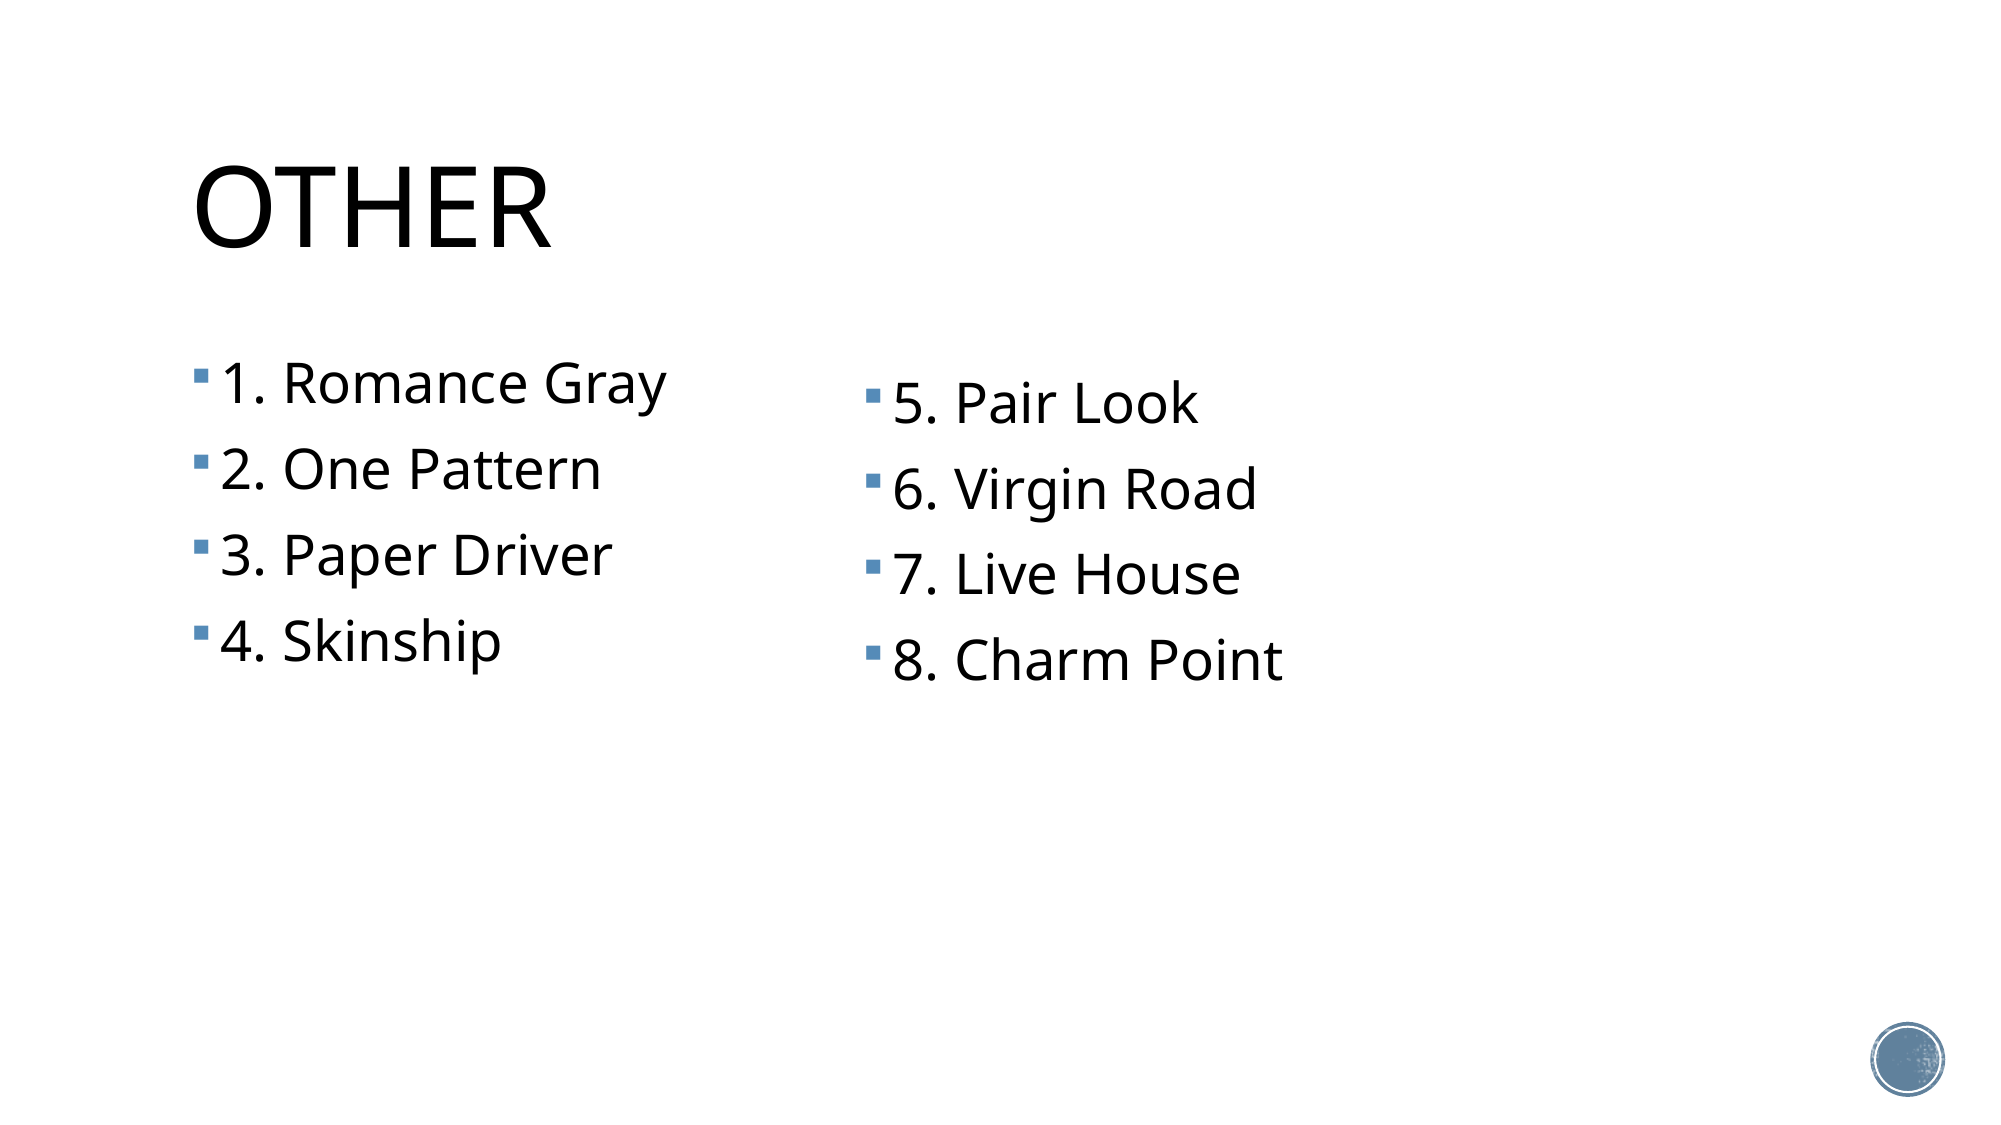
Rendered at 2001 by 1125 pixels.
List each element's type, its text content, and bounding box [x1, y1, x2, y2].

text_box 5. Pair Look 6. Virgin Road 7. Live House 8. Charm Point [847, 367, 1828, 1013]
title other [175, 79, 1826, 344]
list 1. Romance Gray 2. One Pattern 3. Paper Driver 4. Skinship [175, 348, 848, 1013]
